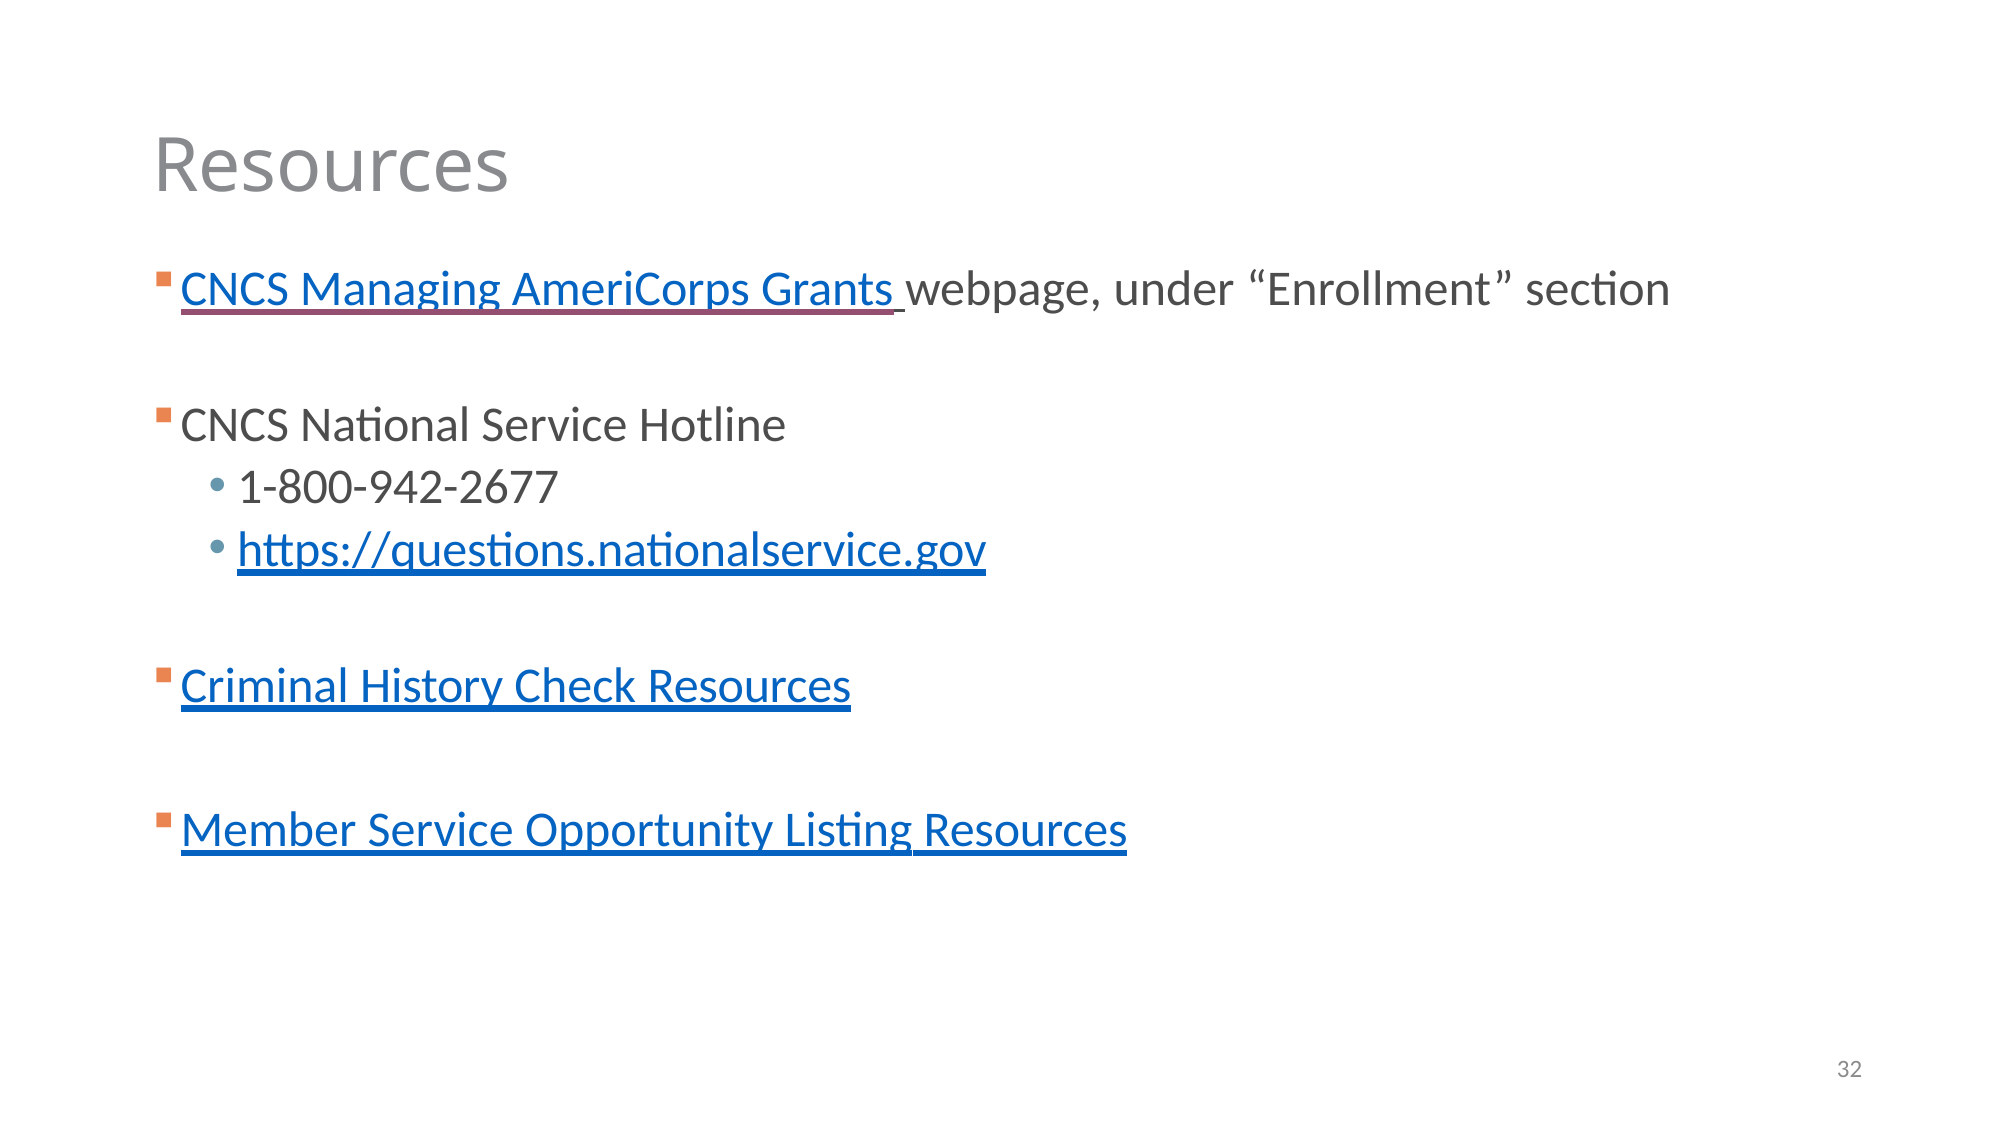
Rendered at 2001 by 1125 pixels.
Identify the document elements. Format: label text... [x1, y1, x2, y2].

text_box Resources CNCS Managing AmeriCorps Grants webpage, under “Enrollment” section CNCS National Service Hotline 1-800-942-2677 https://questions.nationalservice.gov Criminal History Check Resources Member Service Opportunity Listing Resources [150, 114, 1679, 857]
slide_number 32 [1412, 746, 1863, 1125]
